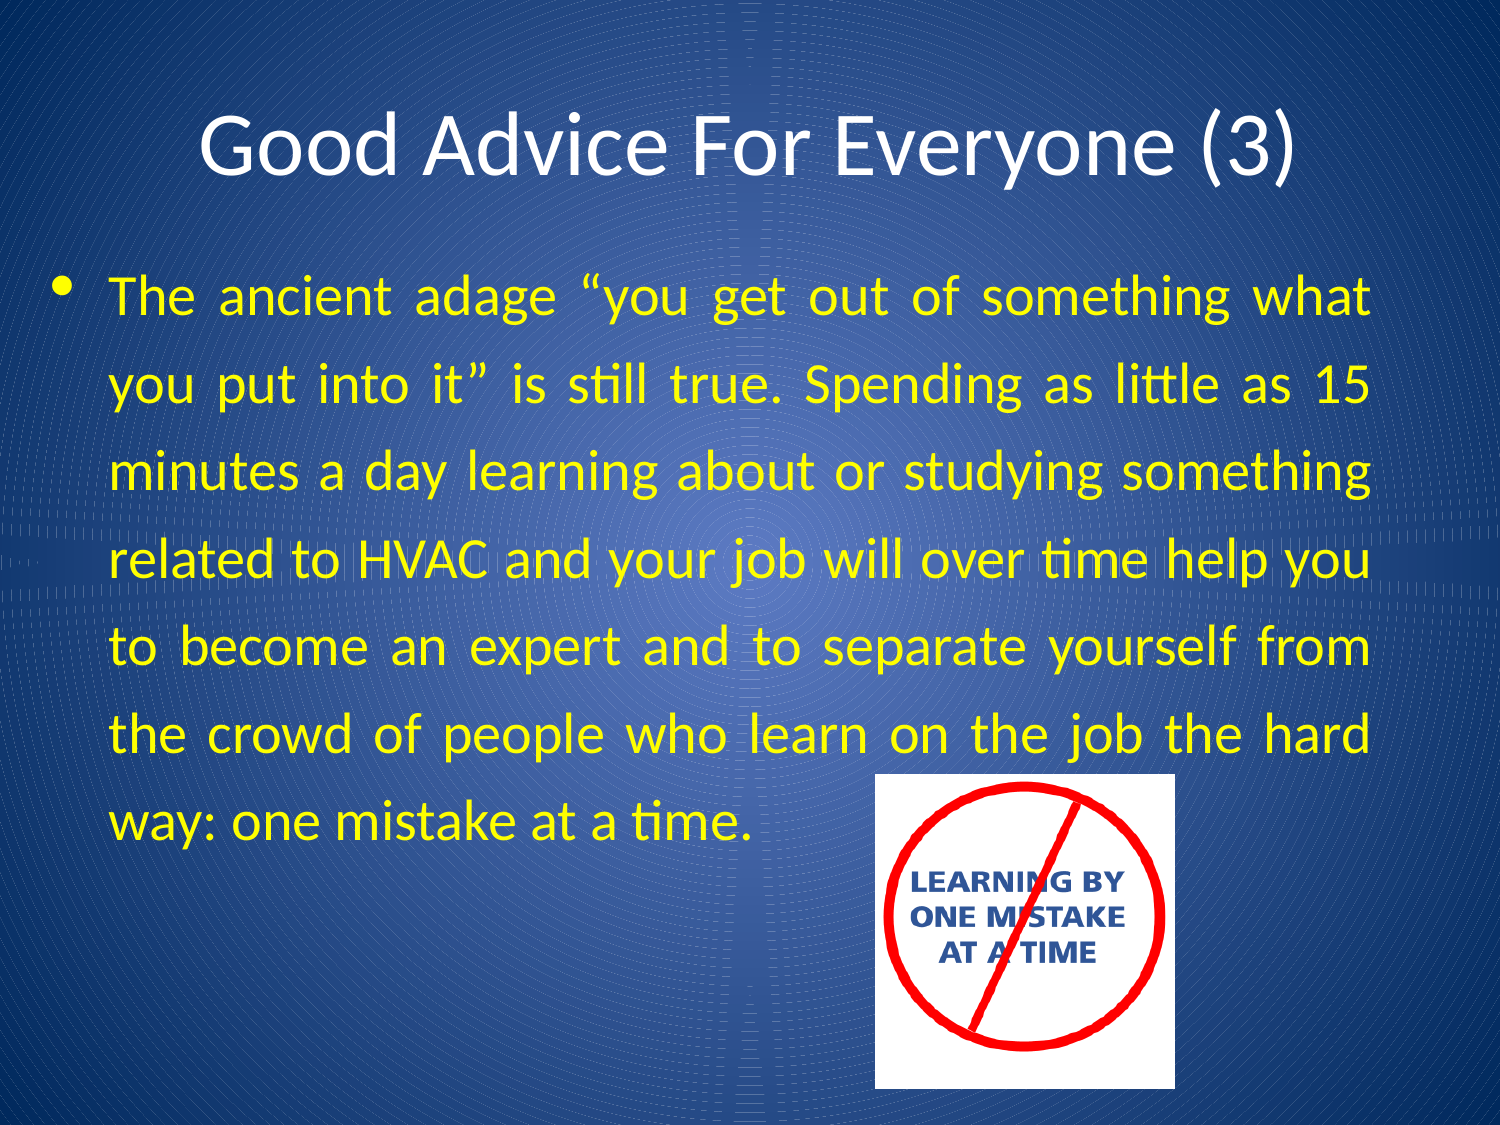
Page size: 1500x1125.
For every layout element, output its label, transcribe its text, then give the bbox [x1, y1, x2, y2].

title Good Advice For Everyone (3) [75, 45, 1425, 233]
picture [874, 774, 1176, 1089]
text_box The ancient adage “you get out of something what you put into it” is still true. Spending as little as 15 minutes a day learning about or studying something related to HVAC and your job will over time help you to become an expert and to separate yourself from the crowd of people who learn on the job the hard way: one mistake at a time. [37, 232, 1388, 860]
